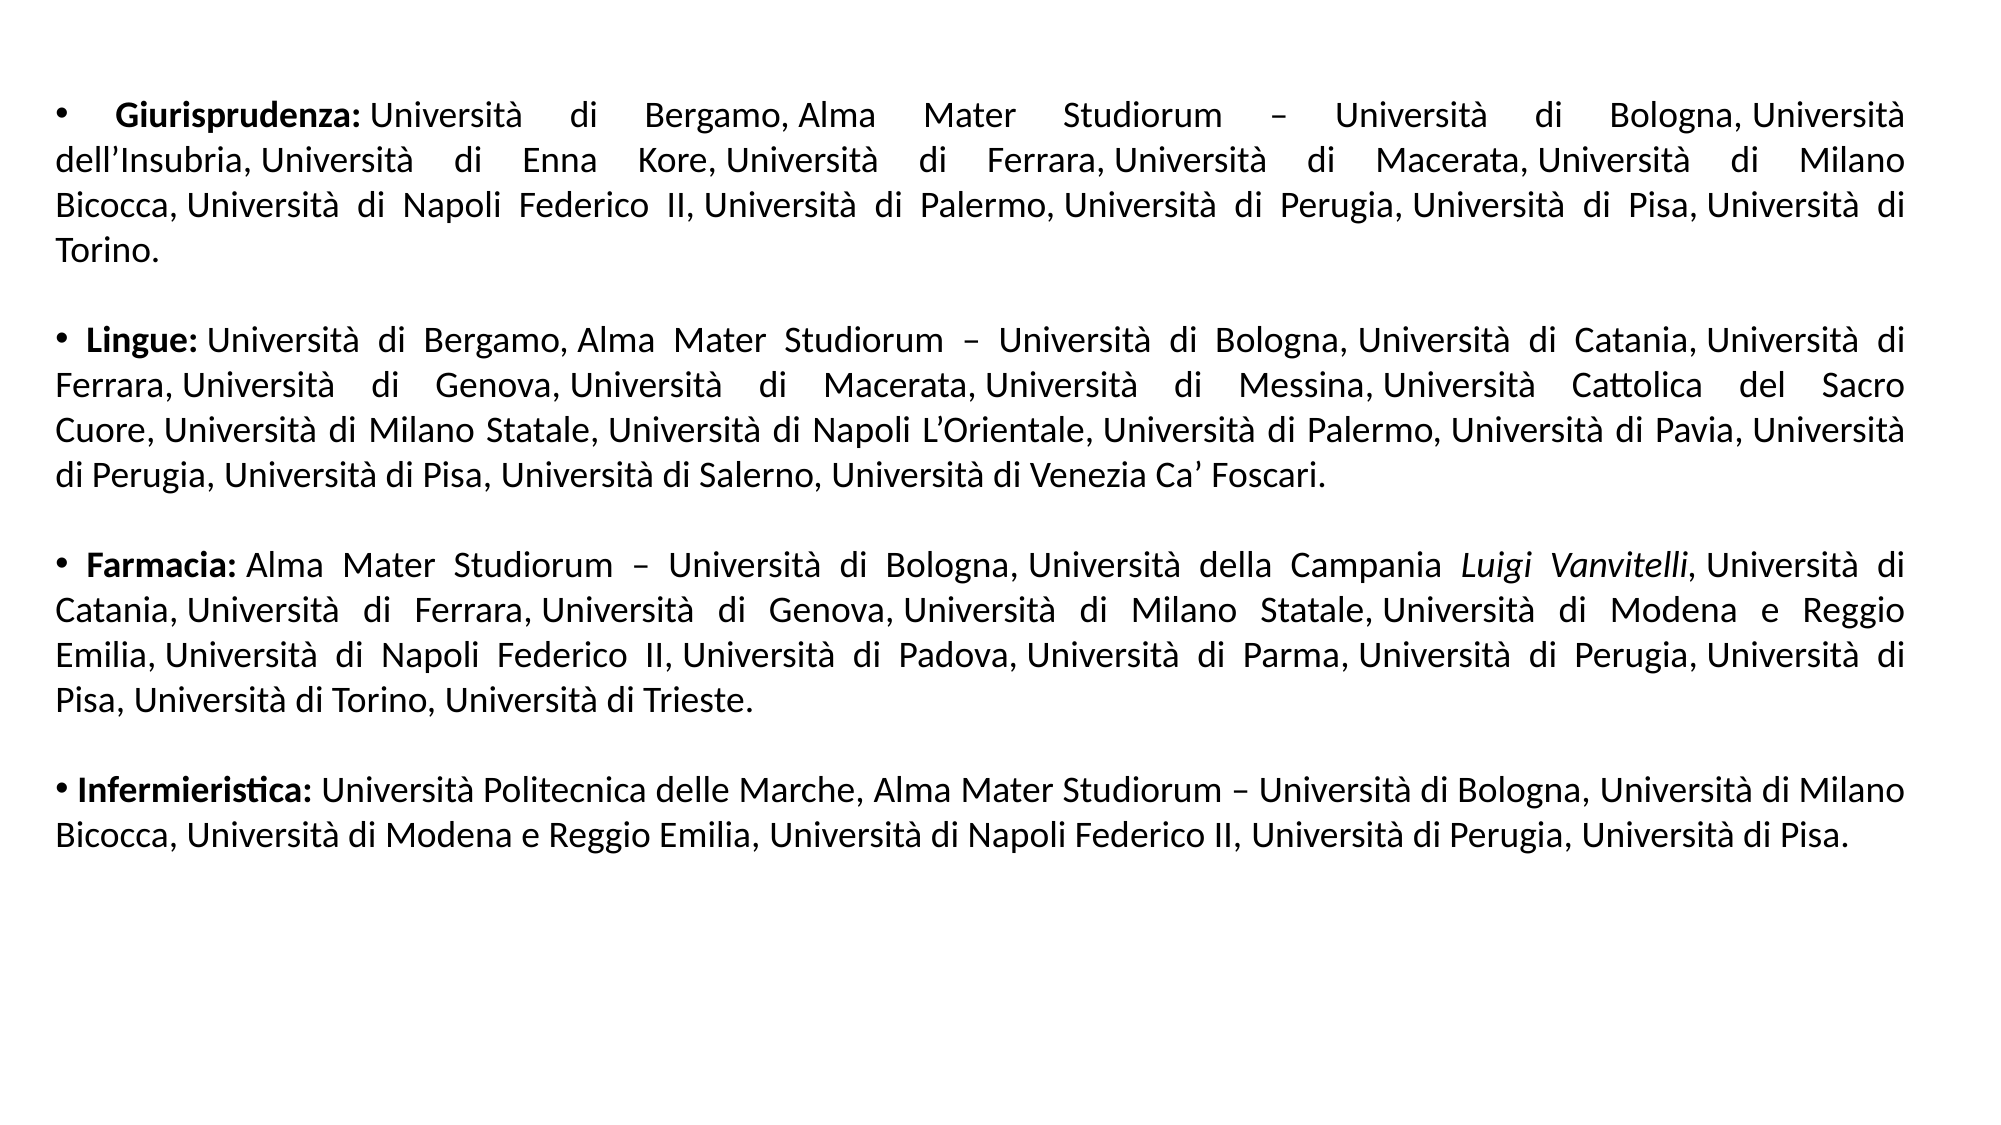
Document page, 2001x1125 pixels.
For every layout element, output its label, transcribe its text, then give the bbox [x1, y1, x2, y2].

text_box Giurisprudenza: Università di Bergamo, Alma Mater Studiorum – Università di Bologna, Università dell’Insubria, Università di Enna Kore, Università di Ferrara, Università di Macerata, Università di Milano Bicocca, Università di Napoli Federico II, Università di Palermo, Università di Perugia, Università di Pisa, Università di Torino. Lingue: Università di Bergamo, Alma Mater Studiorum – Università di Bologna, Università di Catania, Università di Ferrara, Università di Genova, Università di Macerata, Università di Messina, Università Cattolica del Sacro Cuore, Università di Milano Statale, Università di Napoli L’Orientale, Università di Palermo, Università di Pavia, Università di Perugia, Università di Pisa, Università di Salerno, Università di Venezia Ca’ Foscari. Farmacia: Alma Mater Studiorum – Università di Bologna, Università della Campania Luigi Vanvitelli, Università di Catania, Università di Ferrara, Università di Genova, Università di Milano Statale, Università di Modena e Reggio Emilia, Università di Napoli Federico II, Università di Padova, Università di Parma, Università di Perugia, Università di Pisa, Università di Torino, Università di Trieste. Infermieristica: Università Politecnica delle Marche, Alma Mater Studiorum – Università di Bologna, Università di Milano Bicocca, Università di Modena e Reggio Emilia, Università di Napoli Federico II, Università di Perugia, Università di Pisa. [40, 82, 1921, 863]
